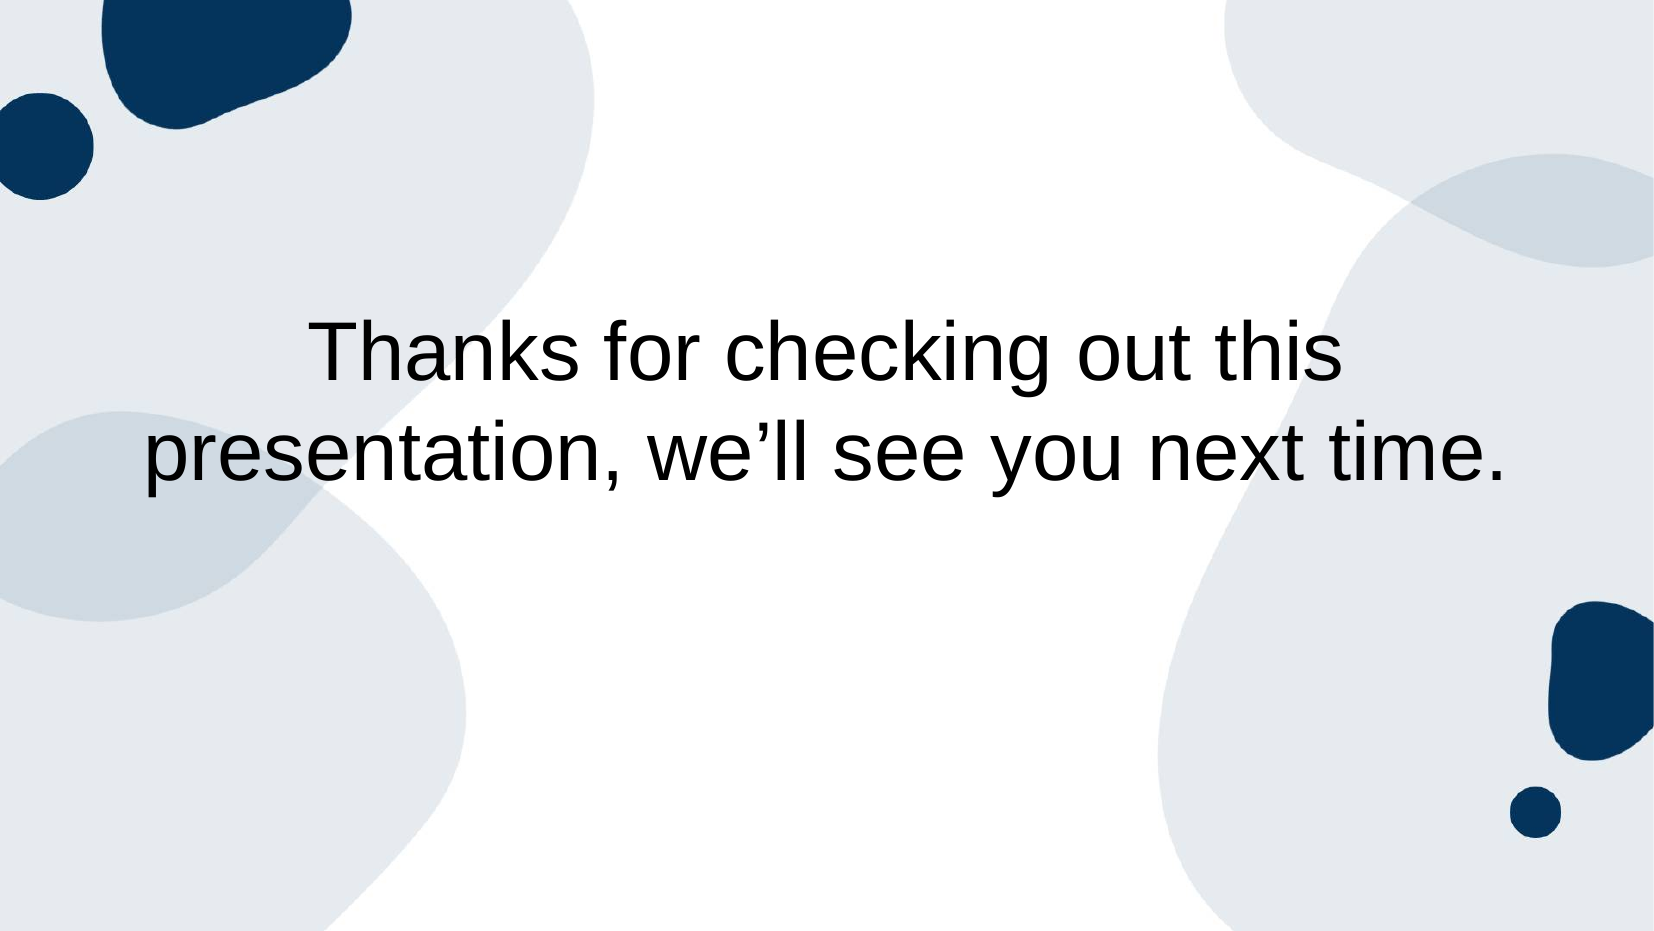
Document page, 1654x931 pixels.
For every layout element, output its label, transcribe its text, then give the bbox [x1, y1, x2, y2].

picture [0, 0, 1654, 931]
subtitle Thanks for checking out this presentation, we’ll see you next time. [82, 37, 1571, 757]
